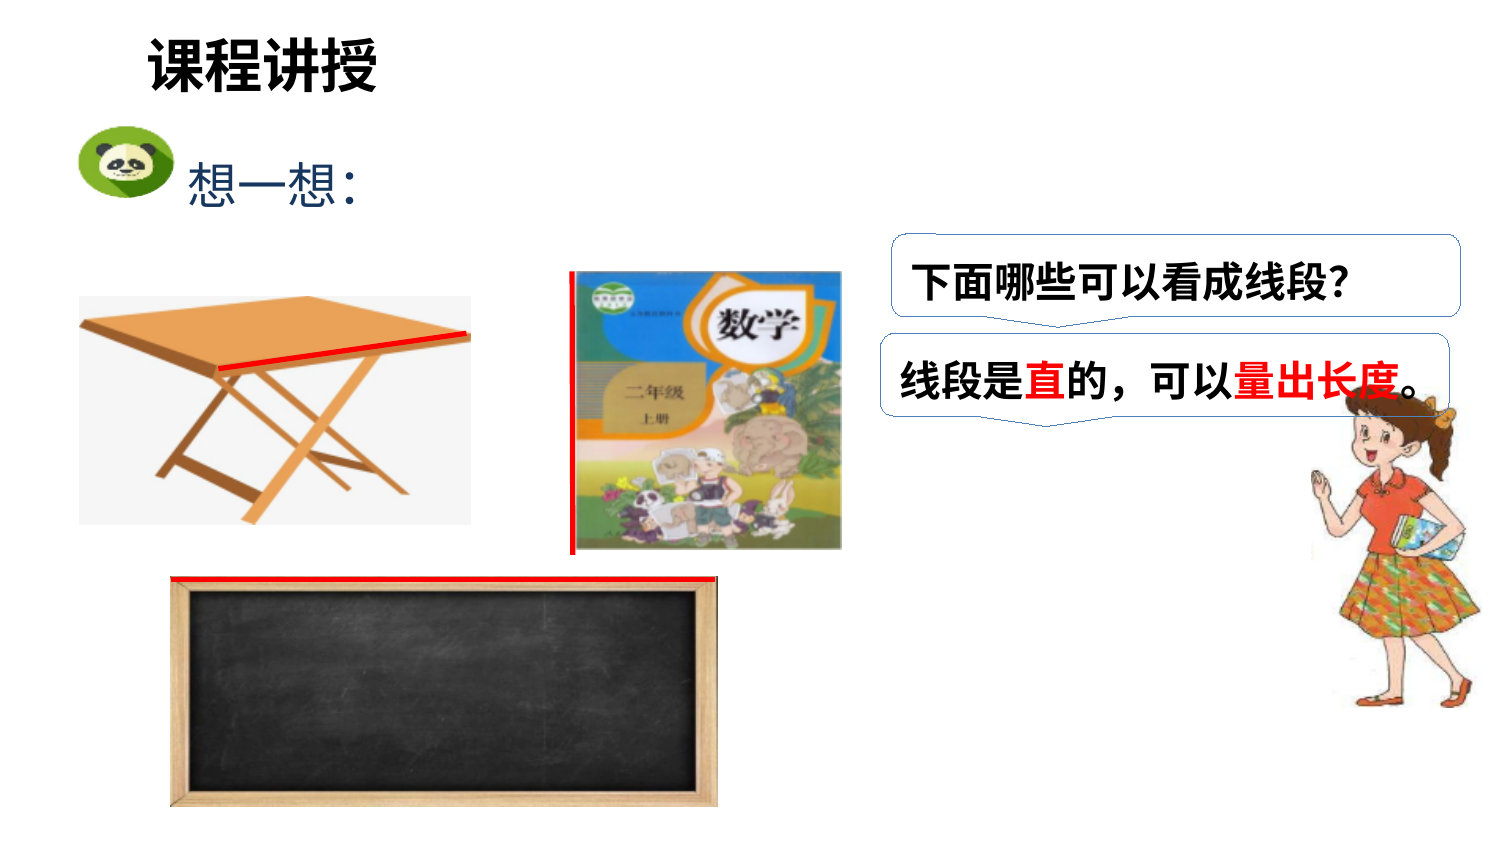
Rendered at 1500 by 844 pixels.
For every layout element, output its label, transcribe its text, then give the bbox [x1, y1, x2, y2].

text_box 线段是直的，可以量出长度。 [880, 333, 1450, 427]
picture [170, 576, 718, 808]
text_box 课程讲授 [131, 21, 419, 107]
picture [78, 296, 471, 525]
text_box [218, 333, 467, 370]
picture [573, 271, 843, 551]
picture [1311, 380, 1482, 709]
text_box 下面哪些可以看成线段？ [891, 233, 1461, 328]
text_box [76, 122, 412, 224]
